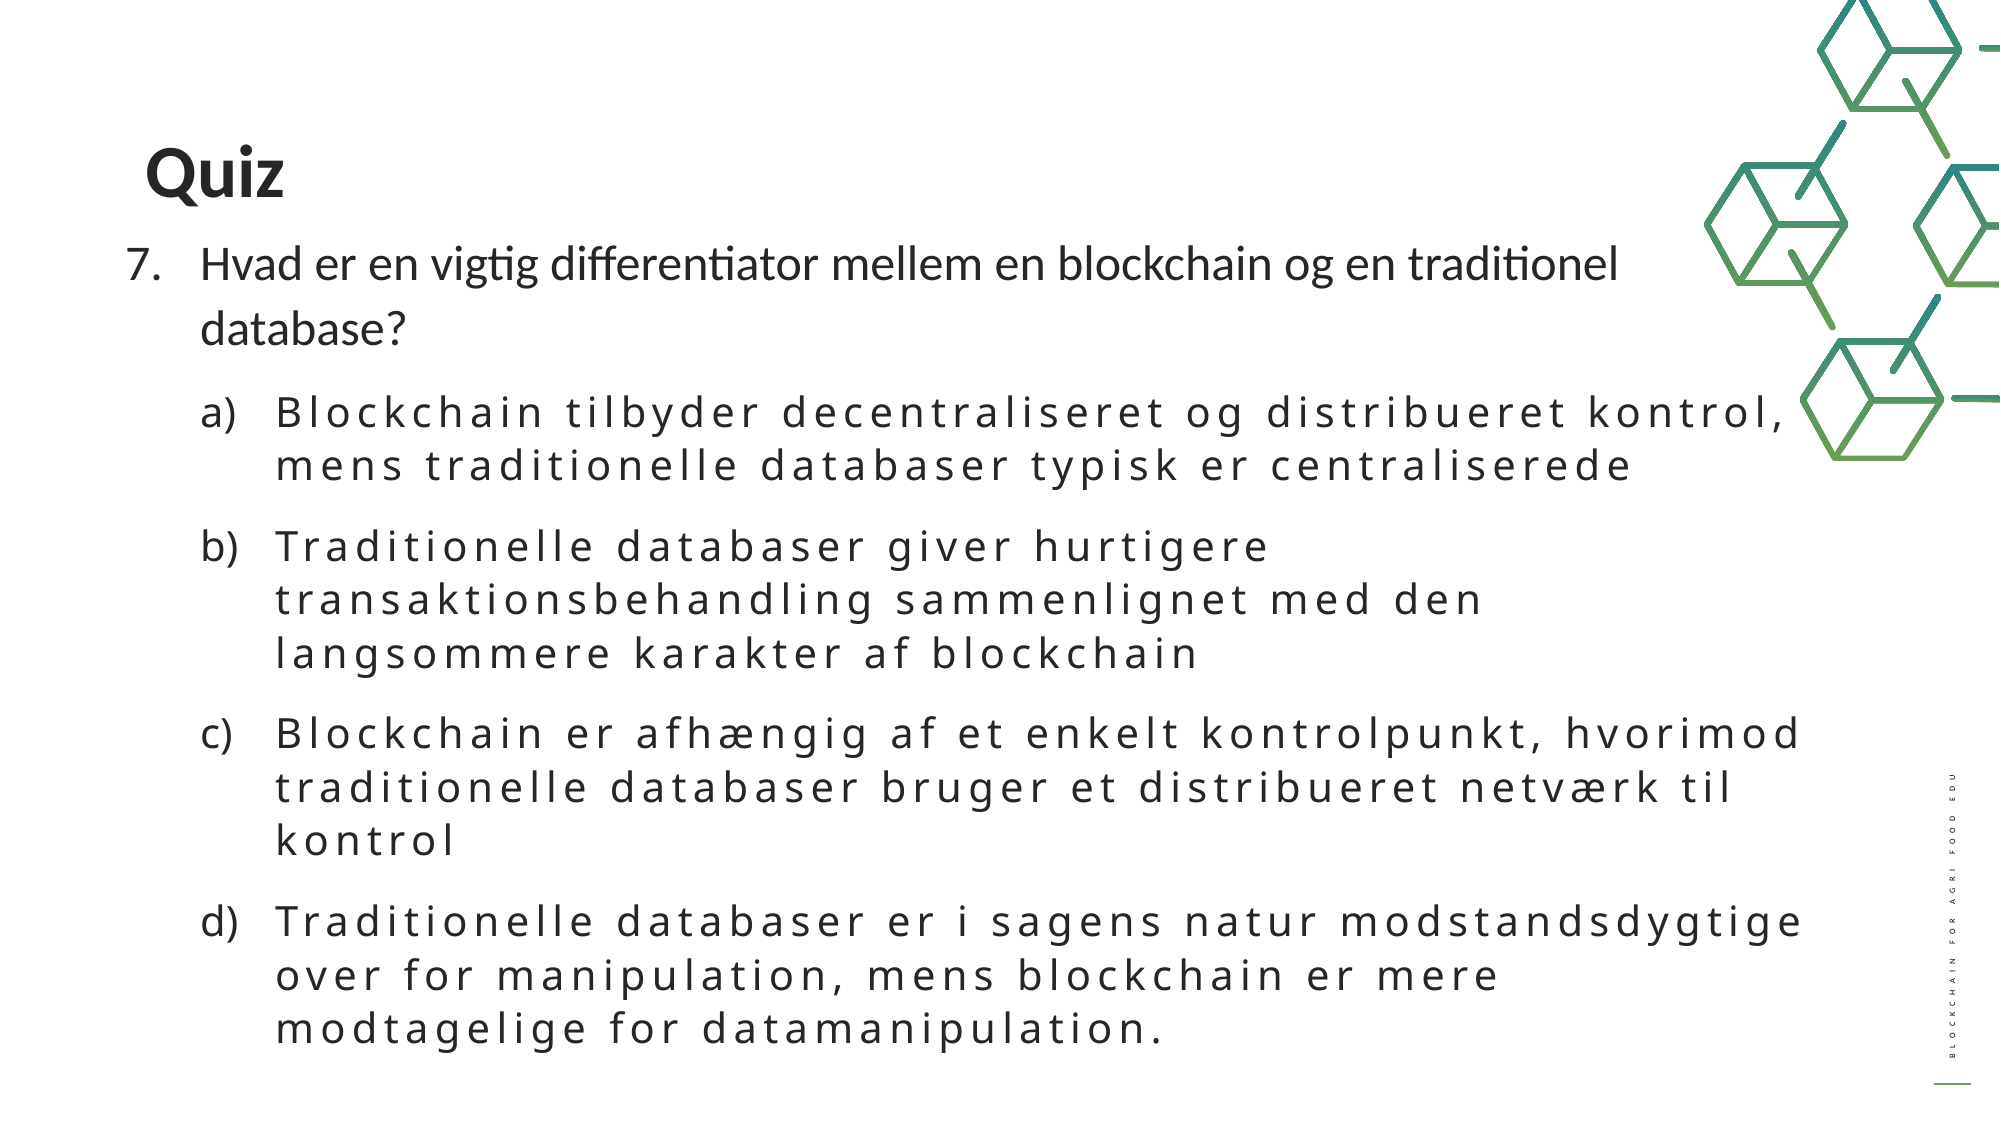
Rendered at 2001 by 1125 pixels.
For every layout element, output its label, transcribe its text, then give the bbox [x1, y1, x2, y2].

list Quiz [130, 124, 1704, 337]
list Hvad er en vigtig differentiator mellem en blockchain og en traditionel database? Blockchain tilbyder decentraliseret og distribueret kontrol, mens traditionelle databaser typisk er centraliserede Traditionelle databaser giver hurtigere transaktionsbehandling sammenlignet med den langsommere karakter af blockchain Blockchain er afhængig af et enkelt kontrolpunkt, hvorimod traditionelle databaser bruger et distribueret netværk til kontrol Traditionelle databaser er i sagens natur modstandsdygtige over for manipulation, mens blockchain er mere modtagelige for datamanipulation. [110, 219, 1849, 906]
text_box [1704, 0, 2000, 461]
